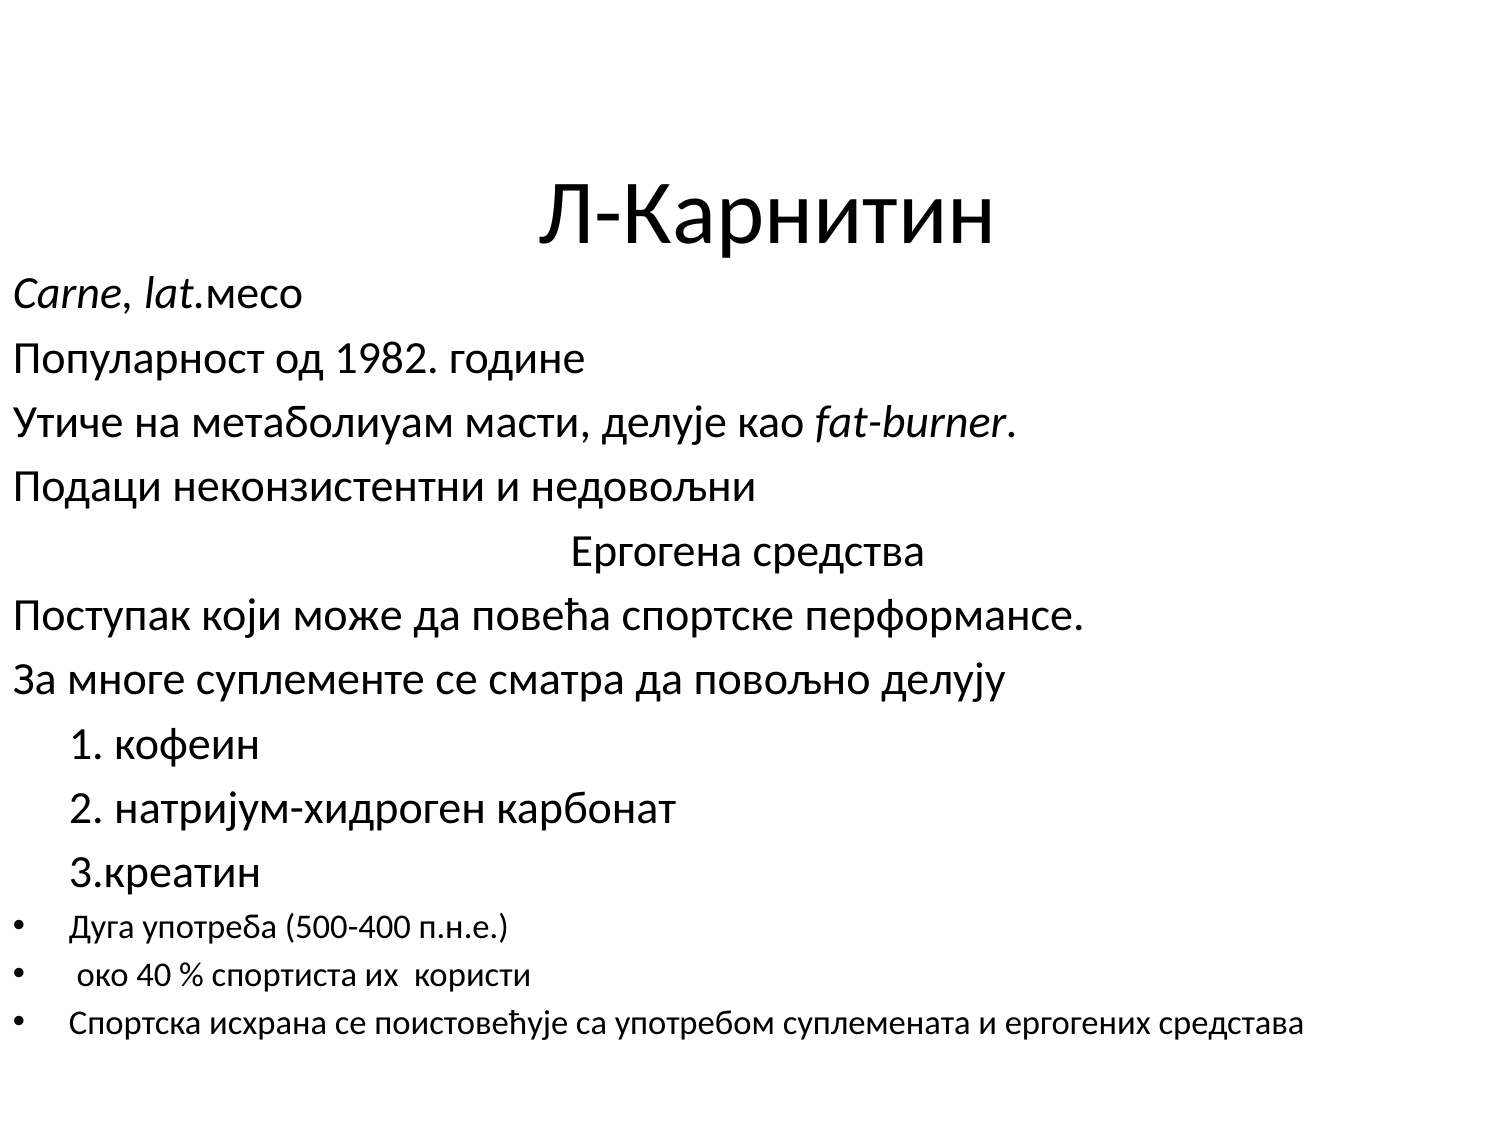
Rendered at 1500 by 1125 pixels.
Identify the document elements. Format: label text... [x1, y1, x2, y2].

list Carne, lat.месо Популарност од 1982. године Утиче на метаболиyам масти, делује као fat-burner. Подаци неконзистентни и недовољни Ергогена средства Поступак који може да повећа спортске перформансе. За многе суплементе се сматра да повољно делују 1. кофеин 2. натријум-хидроген карбонат 3.креатин Дуга употреба (500-400 п.н.е.) око 40 % спортиста их користи Спортска исхрана се поистовећује са употребом суплемената и ергогених средстава [0, 255, 1498, 1056]
title Л-Карнитин [17, 125, 1500, 288]
